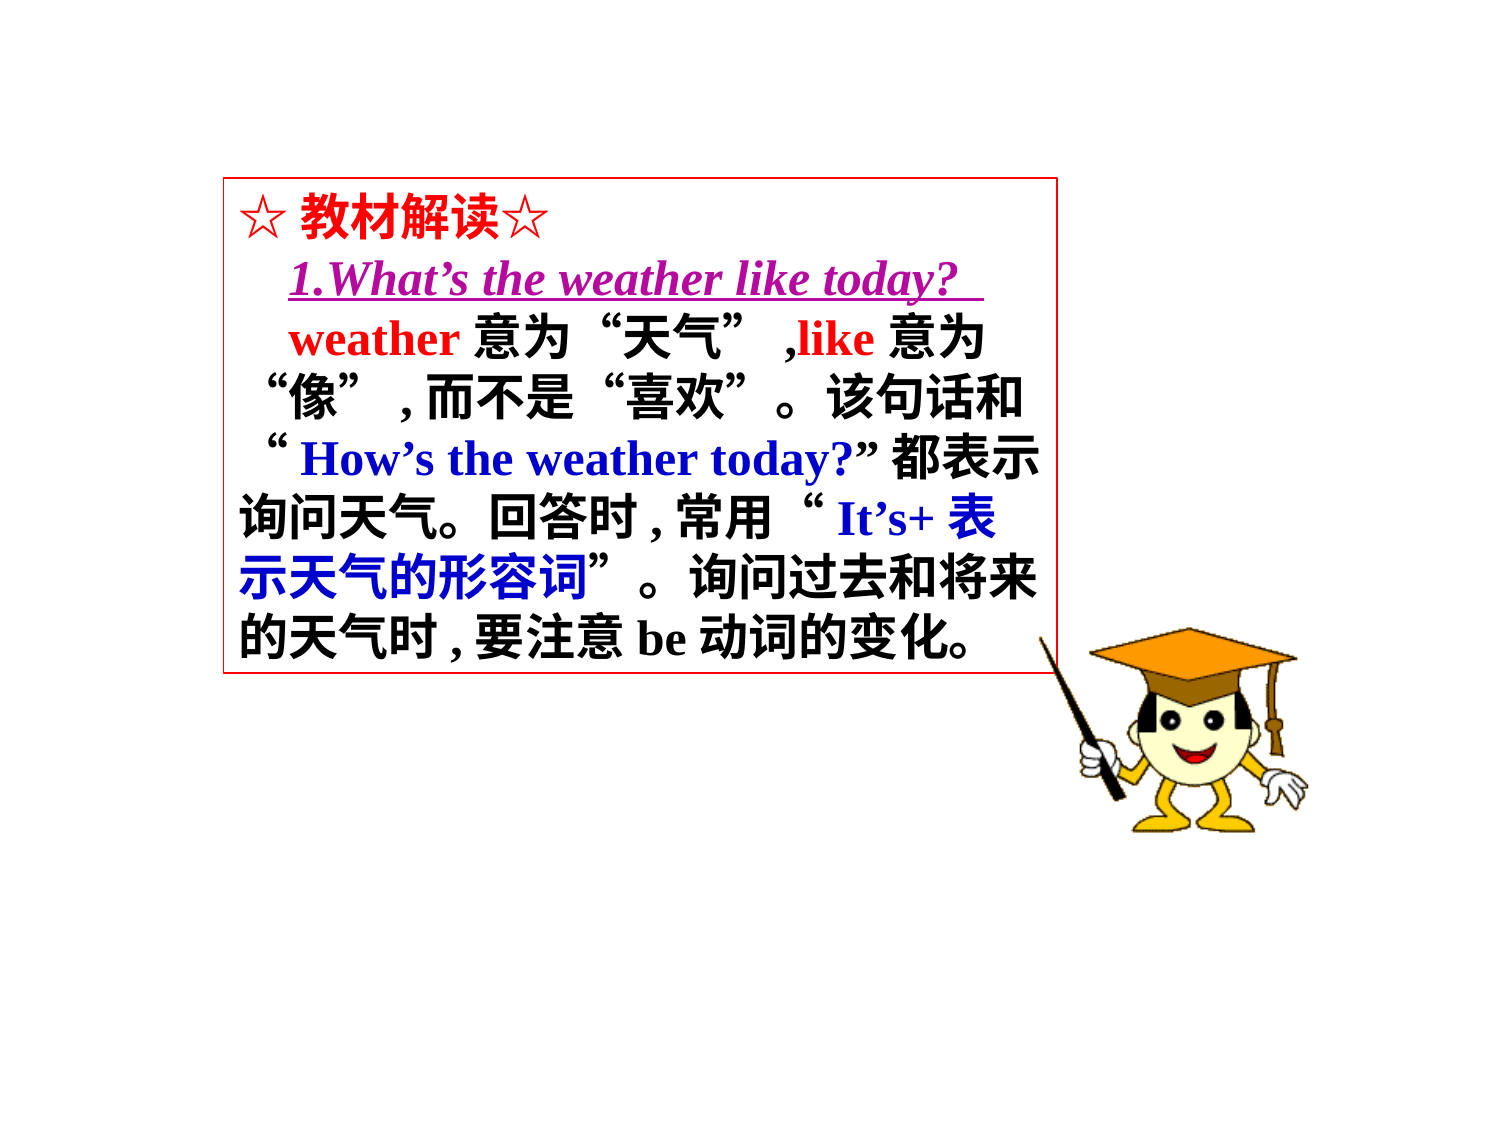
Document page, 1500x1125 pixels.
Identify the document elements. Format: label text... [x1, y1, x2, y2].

text_box ☆教材解读☆ 1.What’s the weather like today? weather意为“天气”,like意为“像”,而不是“喜欢”。该句话和“How’s the weather today?”都表示询问天气。回答时,常用“It’s+表示天气的形容词”。询问过去和将来的天气时,要注意be动词的变化。 [223, 178, 1057, 673]
picture [1018, 612, 1332, 847]
